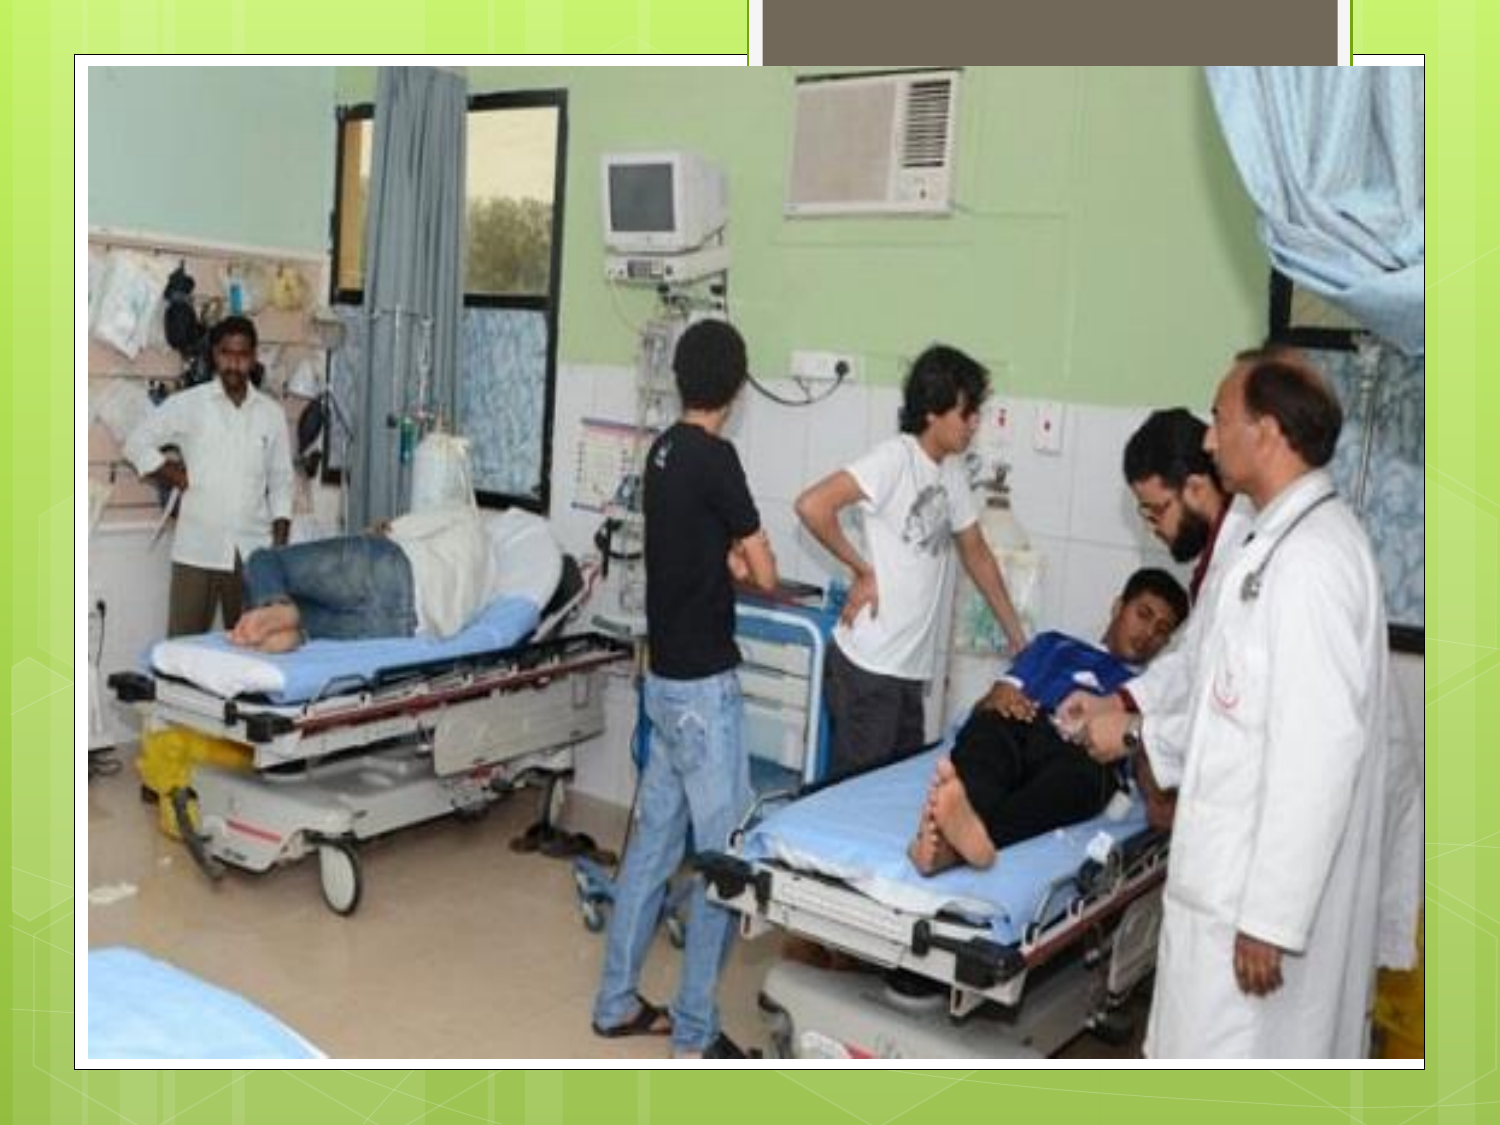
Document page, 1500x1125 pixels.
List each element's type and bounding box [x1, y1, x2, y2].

picture [88, 66, 1424, 1059]
